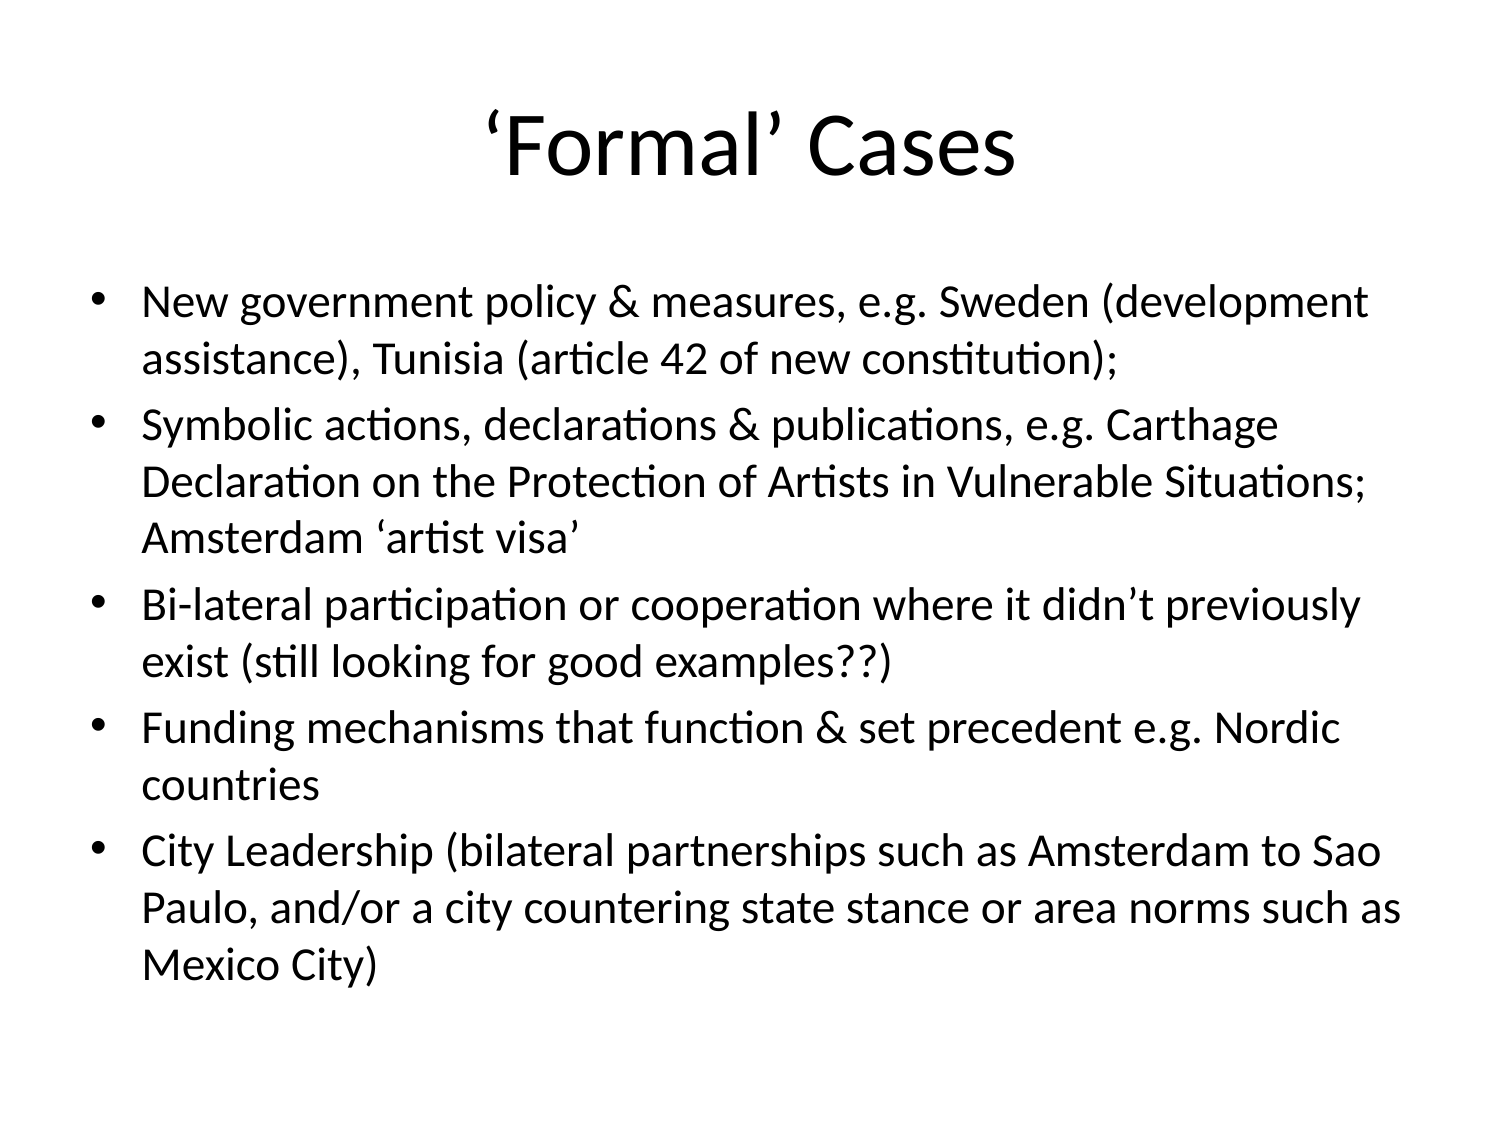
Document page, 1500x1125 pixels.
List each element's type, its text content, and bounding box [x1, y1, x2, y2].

title ‘Formal’ Cases [75, 45, 1425, 233]
list New government policy & measures, e.g. Sweden (development assistance), Tunisia (article 42 of new constitution); Symbolic actions, declarations & publications, e.g. Carthage Declaration on the Protection of Artists in Vulnerable Situations; Amsterdam ‘artist visa’ Bi-lateral participation or cooperation where it didn’t previously exist (still looking for good examples??) Funding mechanisms that function & set precedent e.g. Nordic countries City Leadership (bilateral partnerships such as Amsterdam to Sao Paulo, and/or a city countering state stance or area norms such as Mexico City) [75, 262, 1425, 1005]
